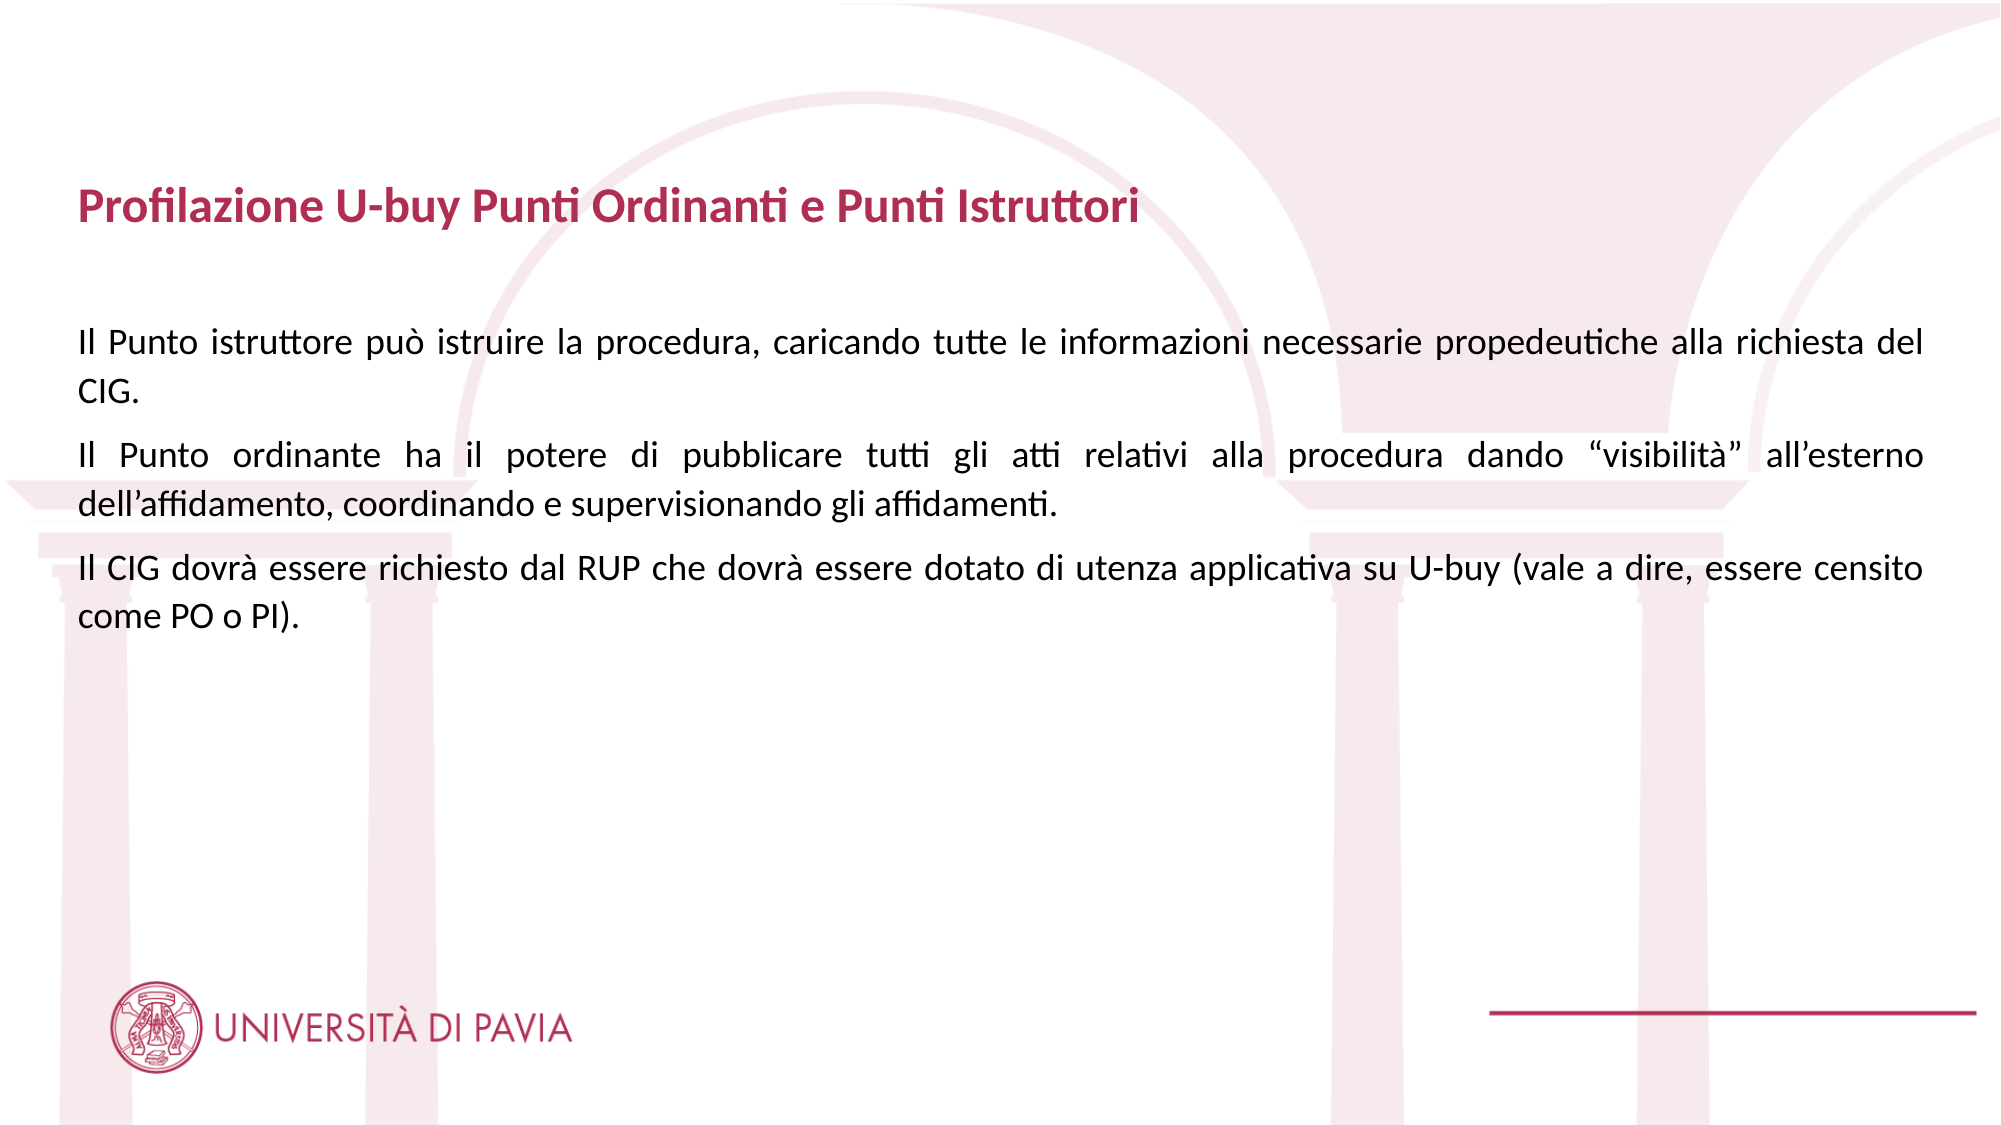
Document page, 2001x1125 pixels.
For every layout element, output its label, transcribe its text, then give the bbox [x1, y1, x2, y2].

picture [0, 0, 2001, 1125]
text_box Profilazione U-buy Punti Ordinanti e Punti Istruttori Il Punto istruttore può istruire la procedura, caricando tutte le informazioni necessarie propedeutiche alla richiesta del CIG. Il Punto ordinante ha il potere di pubblicare tutti gli atti relativi alla procedura dando “visibilità” all’esterno dell’affidamento, coordinando e supervisionando gli affidamenti. Il CIG dovrà essere richiesto dal RUP che dovrà essere dotato di utenza applicativa su U-buy (vale a dire, essere censito come PO o PI). [63, 56, 1941, 766]
